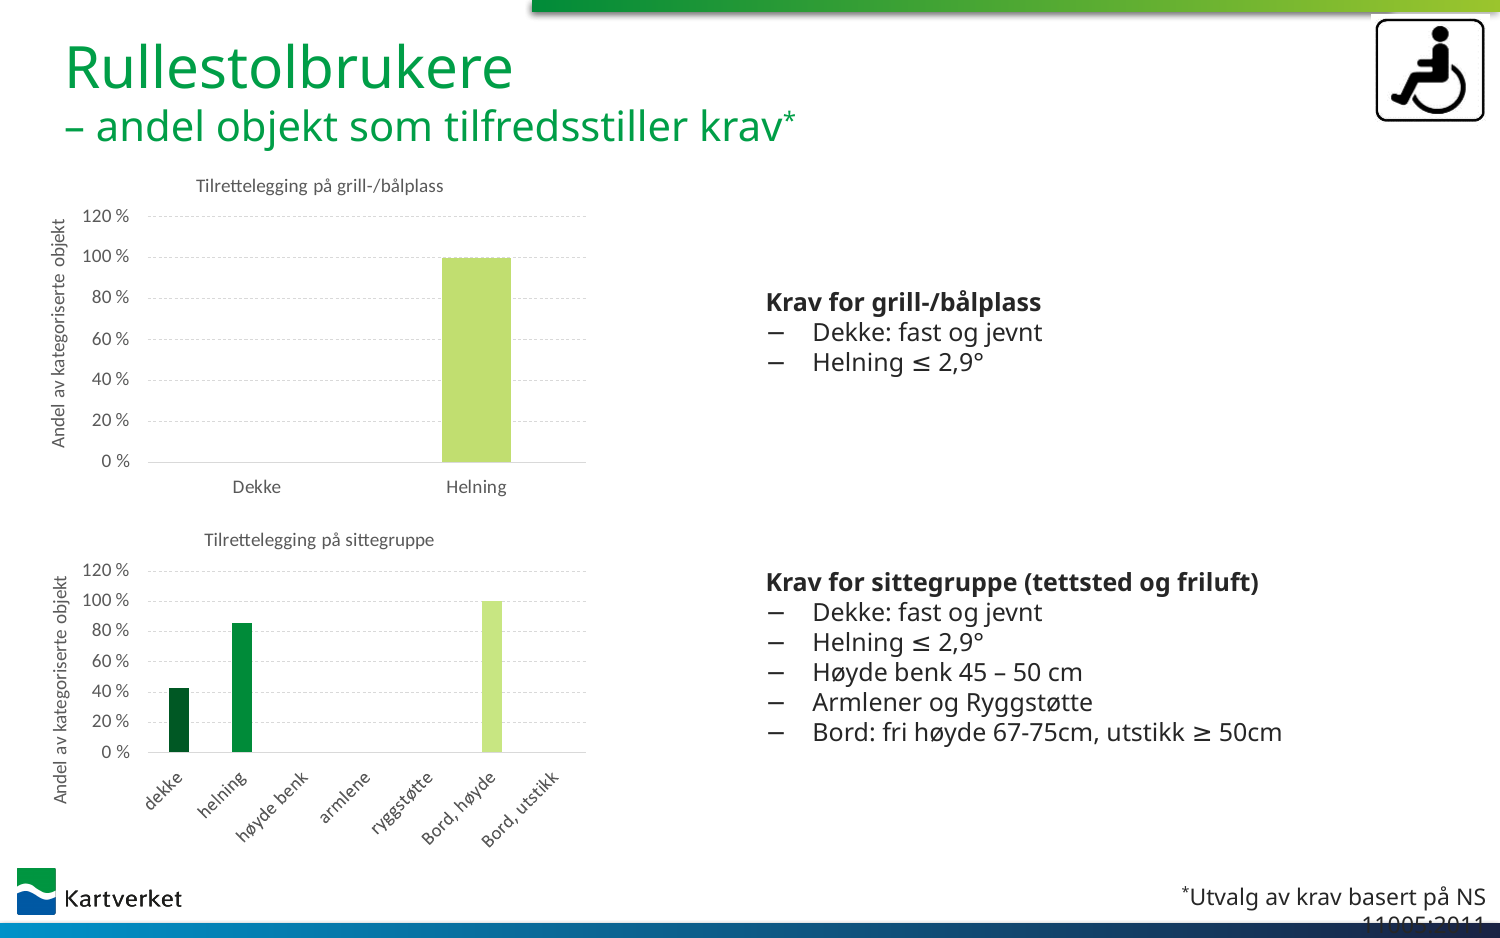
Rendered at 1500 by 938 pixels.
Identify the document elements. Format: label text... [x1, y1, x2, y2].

picture [41, 520, 597, 859]
text_box Krav for sittegruppe (tettsted og friluft) Dekke: fast og jevnt Helning ≤ 2,9° Høyde benk 45 – 50 cm Armlener og Ryggstøtte Bord: fri høyde 67-75cm, utstikk ≥ 50cm [750, 559, 1500, 754]
picture [41, 166, 597, 505]
text_box Rullestolbrukere – andel objekt som tilfredsstiller krav* [49, 14, 1431, 158]
text_box *Utvalg av krav basert på NS 11005:2011 [1068, 873, 1500, 938]
text_box Krav for grill-/bålplass Dekke: fast og jevnt Helning ≤ 2,9° [750, 279, 1452, 384]
picture [1371, 13, 1491, 127]
